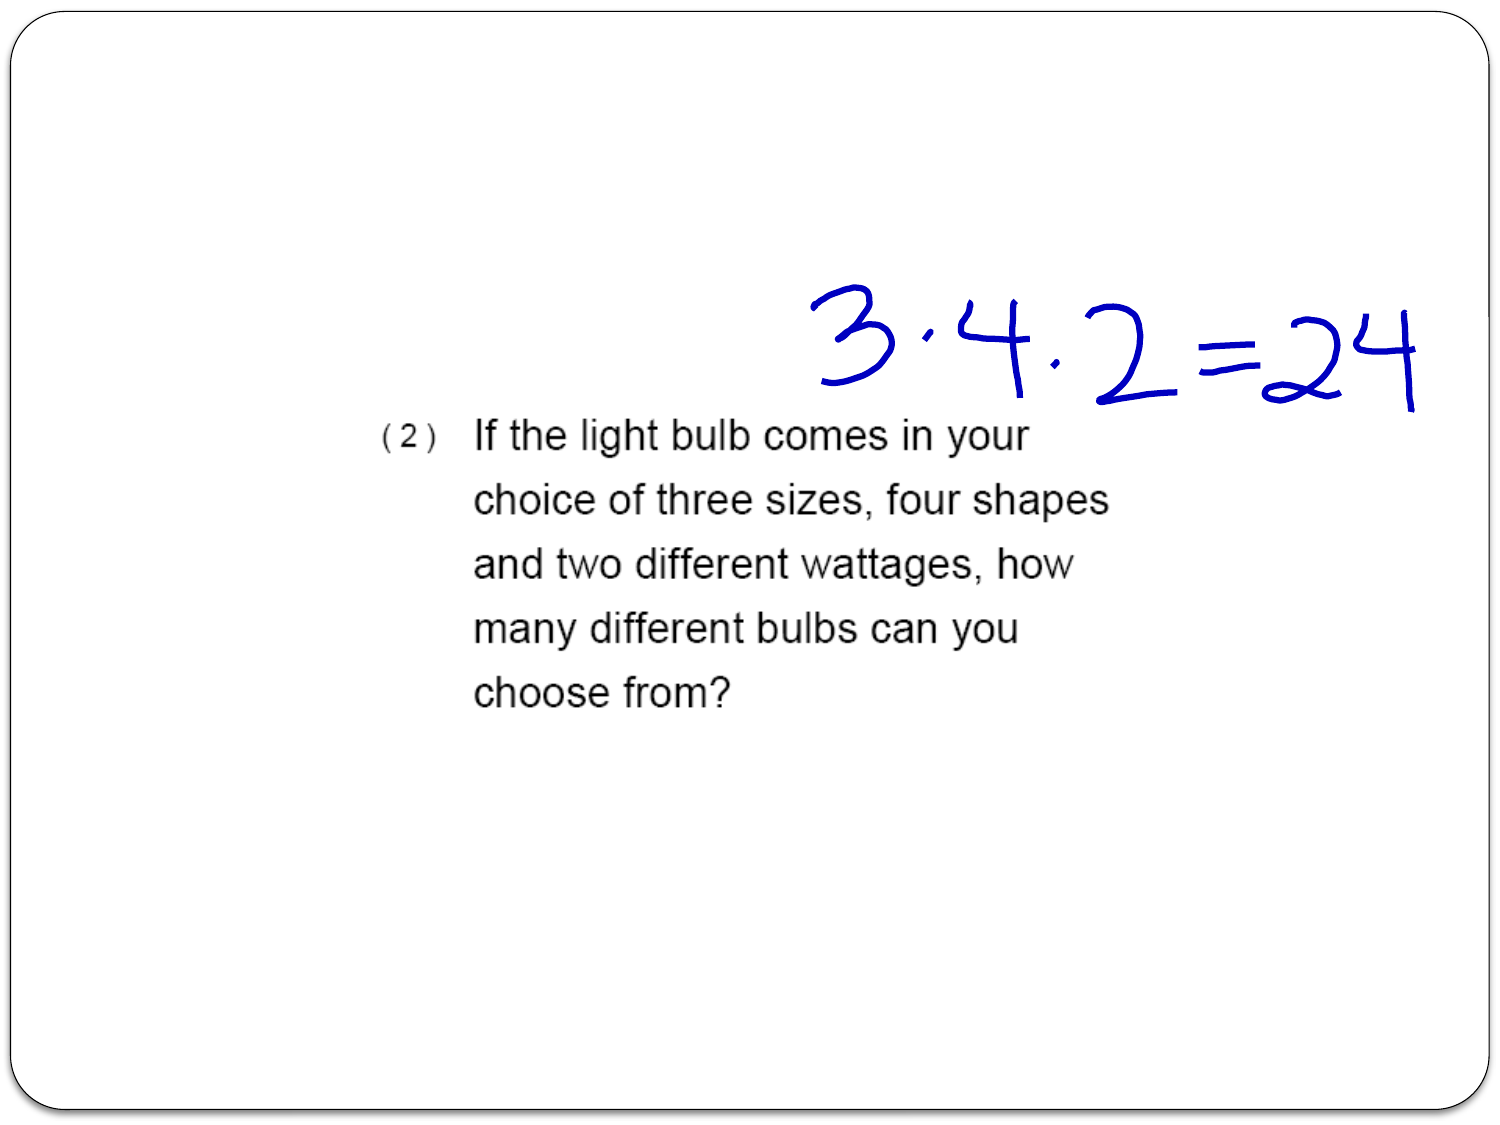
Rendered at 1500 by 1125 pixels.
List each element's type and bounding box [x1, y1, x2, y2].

text_box [1263, 318, 1341, 402]
text_box [1086, 305, 1178, 403]
text_box [1403, 312, 1413, 413]
text_box [1051, 361, 1058, 368]
text_box [923, 330, 932, 341]
picture [374, 408, 1126, 717]
text_box [812, 286, 893, 384]
text_box [1355, 313, 1405, 353]
text_box [1199, 364, 1261, 374]
text_box [1198, 343, 1255, 349]
text_box [960, 301, 1011, 341]
text_box [1011, 300, 1021, 398]
text_box [1018, 331, 1030, 341]
text_box [1407, 342, 1416, 352]
